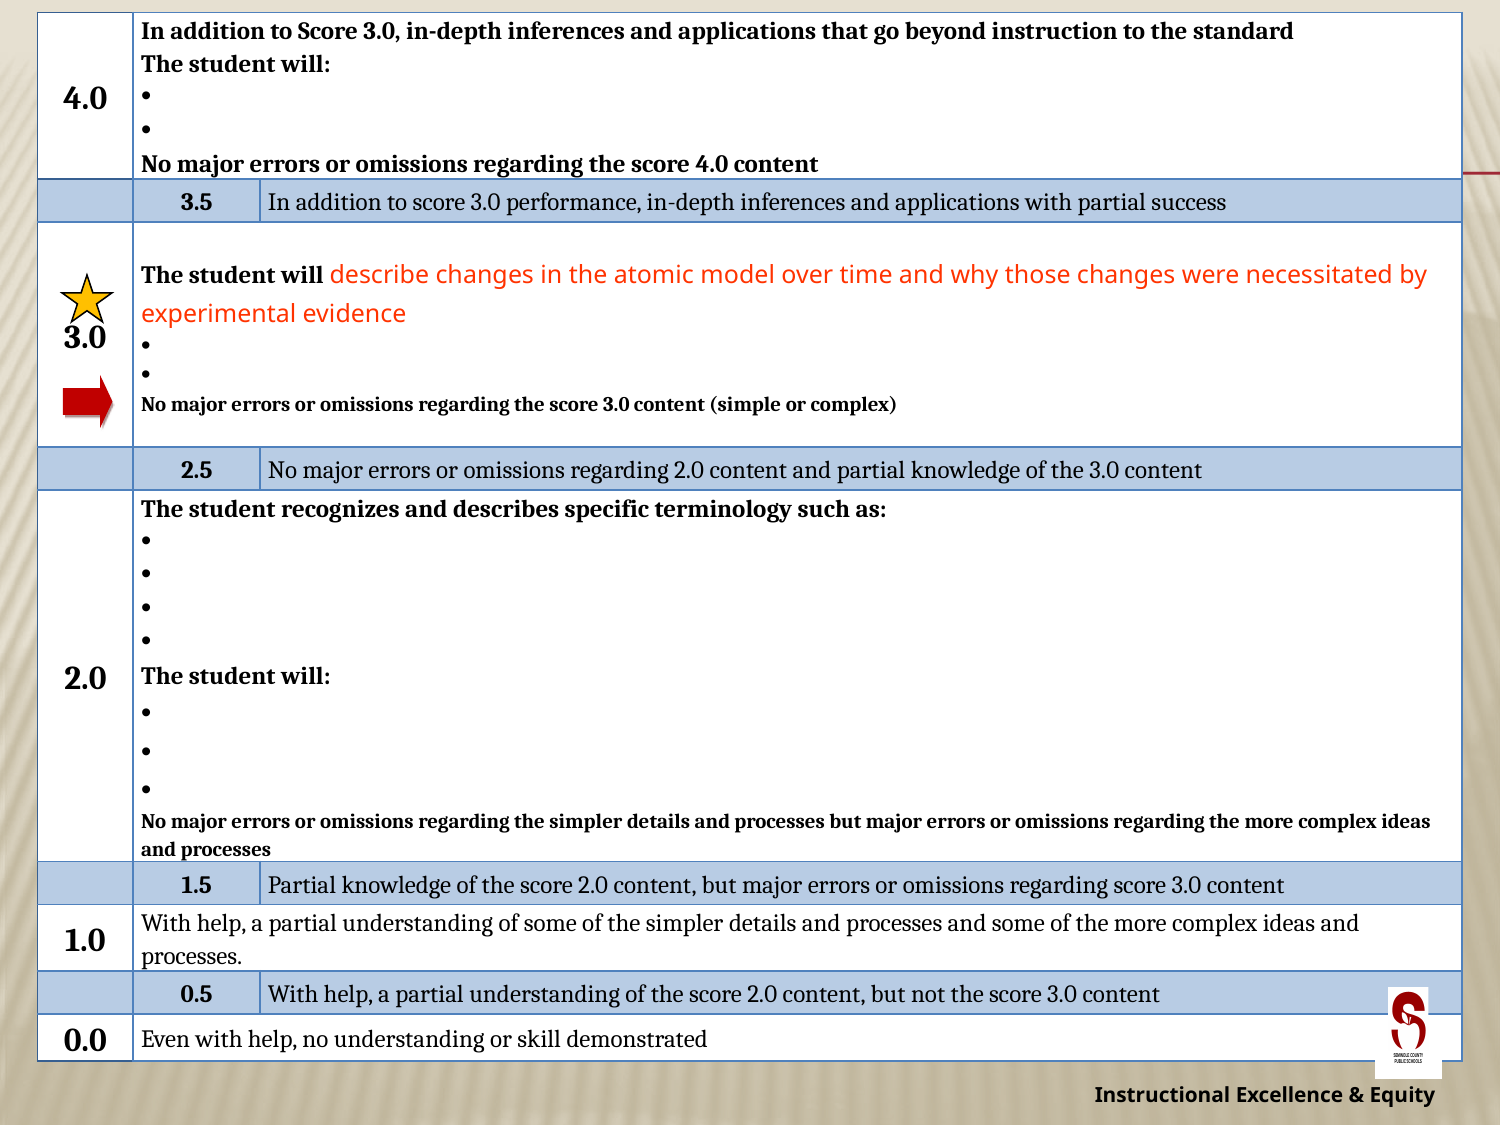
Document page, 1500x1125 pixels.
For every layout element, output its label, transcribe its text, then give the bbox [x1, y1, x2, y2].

table_cell 1.5 [134, 862, 259, 904]
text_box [1374, 987, 1443, 1085]
table_cell [38, 448, 132, 489]
table_cell 2.5 [134, 448, 259, 489]
table_cell In addition to score 3.0 performance, in-depth inferences and applications with partial success [261, 180, 1461, 221]
table_cell The student recognizes and describes specific terminology such as: The student will: No major errors or omissions regarding the simpler details and processes but major errors or omissions regarding the more complex ideas and processes [134, 491, 1461, 861]
table_cell Partial knowledge of the score 2.0 content, but major errors or omissions regarding score 3.0 content [261, 862, 1461, 904]
text_box [62, 374, 113, 429]
table_cell With help, a partial understanding of some of the simpler details and processes and some of the more complex ideas and processes. [134, 905, 1461, 970]
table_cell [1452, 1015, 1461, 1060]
table_cell [38, 180, 132, 221]
text_box [62, 274, 112, 322]
table_cell 1.0 [38, 905, 132, 970]
table_cell [38, 972, 132, 1013]
table_cell The student will describe changes in the atomic model over time and why those changes were necessitated by experimental evidence No major errors or omissions regarding the score 3.0 content (simple or complex) [134, 223, 1461, 446]
table_cell Even with help, no understanding or skill demonstrated [134, 1015, 1364, 1060]
table_header 4.0 [38, 13, 132, 178]
table_cell No major errors or omissions regarding 2.0 content and partial knowledge of the 3.0 content [261, 448, 1461, 489]
table_header In addition to Score 3.0, in-depth inferences and applications that go beyond instruction to the standard The student will: No major errors or omissions regarding the score 4.0 content [134, 13, 1461, 178]
table_cell 2.0 [38, 491, 132, 861]
table_cell 3.0 [38, 223, 132, 446]
table_cell 0.5 [134, 972, 259, 1013]
table_cell 0.0 [38, 1015, 132, 1060]
table_cell [38, 862, 132, 904]
table_cell With help, a partial understanding of the score 2.0 content, but not the score 3.0 content [261, 972, 1461, 1013]
table_cell 3.5 [134, 180, 259, 221]
text_box Instructional Excellence & Equity [975, 1074, 1450, 1115]
